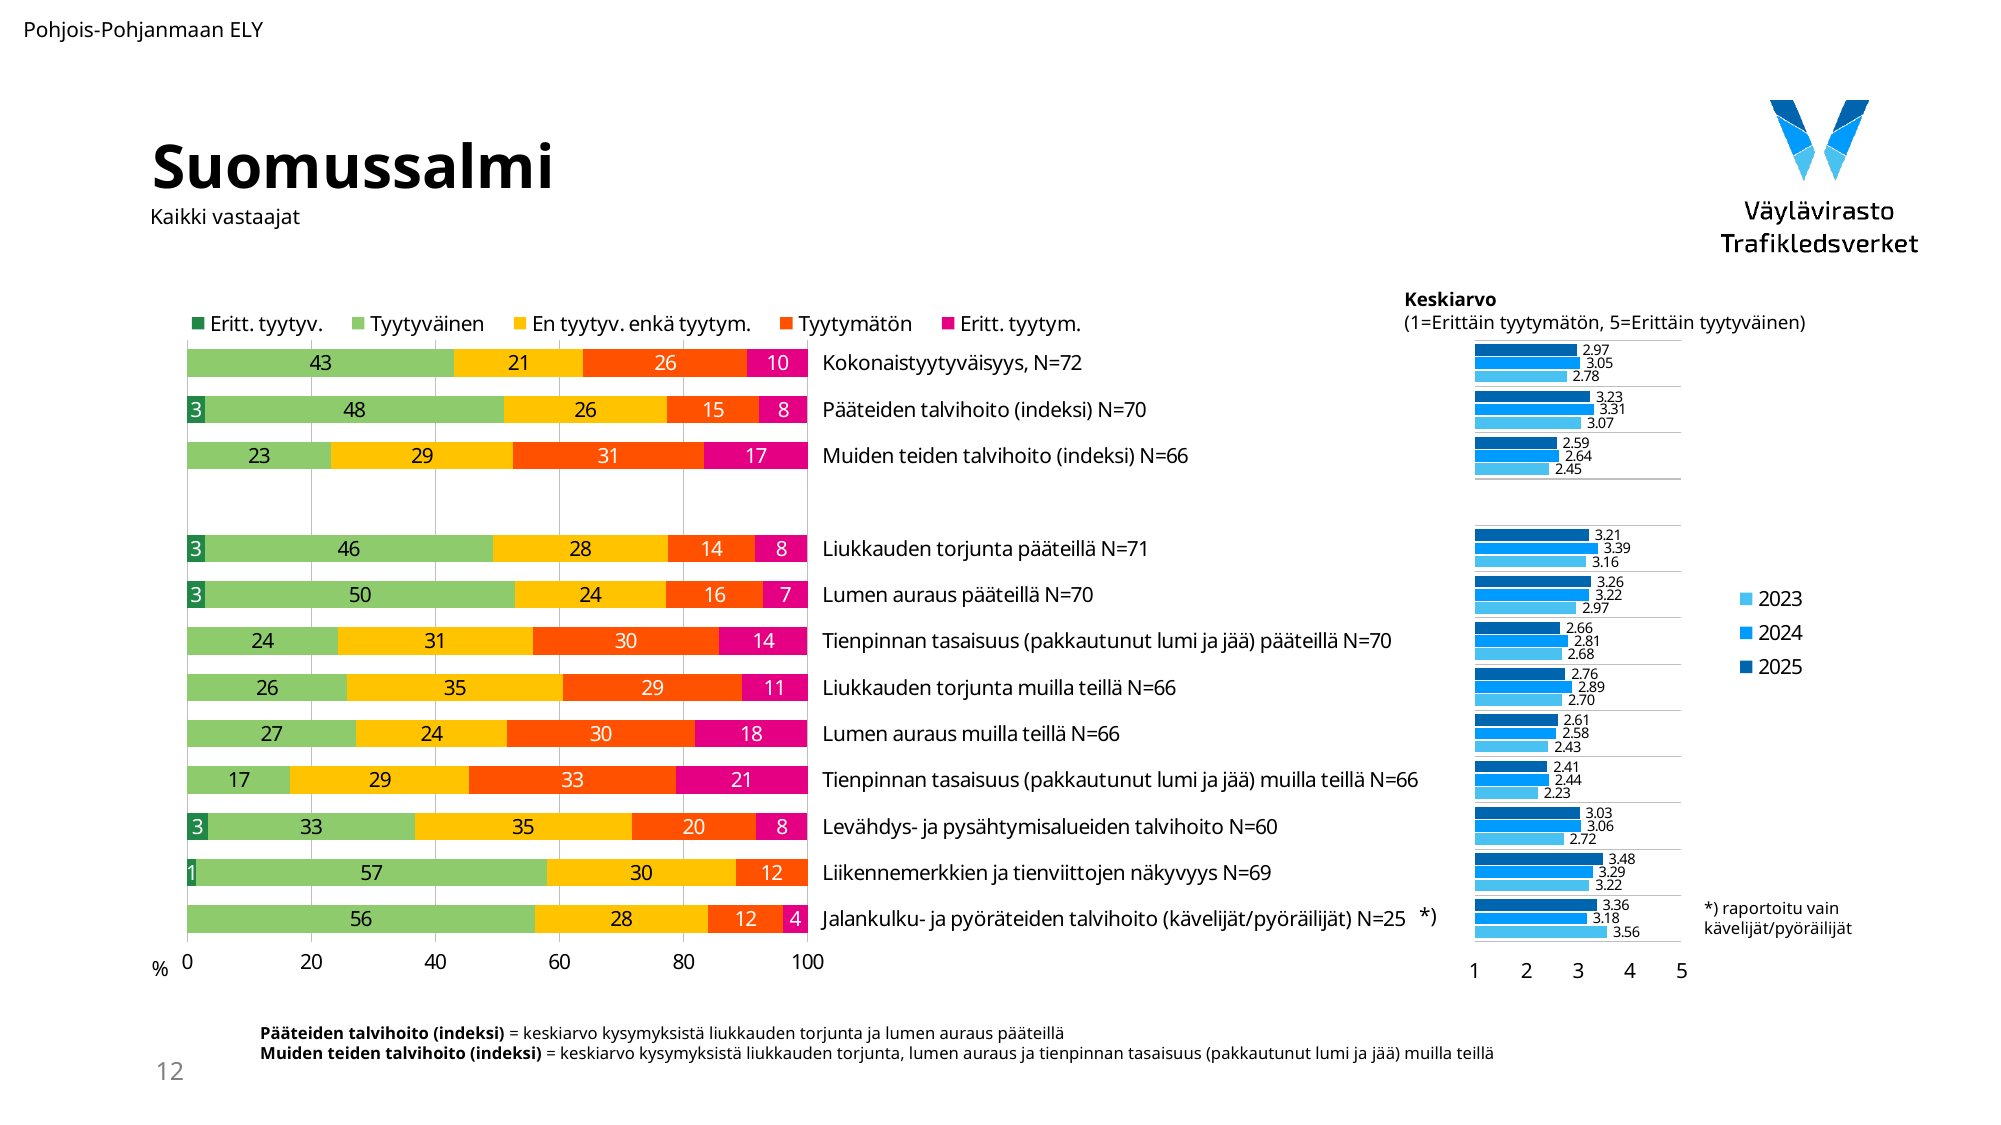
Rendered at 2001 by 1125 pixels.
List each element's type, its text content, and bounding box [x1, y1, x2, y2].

footer [0, 1042, 675, 1103]
text_box Keskiarvo (1=Erittäin tyytymätön, 5=Erittäin tyytyväinen) [1389, 280, 1826, 341]
chart [168, 281, 1822, 985]
text_box Pohjois-Pohjanmaan ELY [8, 9, 278, 50]
text_box *) raportoitu vain kävelijät/pyöräilijät [1822, 890, 1868, 945]
text_box % [136, 948, 184, 989]
text_box Pääteiden talvihoito (indeksi) = keskiarvo kysymyksistä liukkauden torjunta ja lumen auraus pääteillä Muiden teiden talvihoito (indeksi) = keskiarvo kysymyksistä liukkauden torjunta, lumen auraus ja tienpinnan tasaisuus (pakkautunut lumi ja jää) muilla teillä [245, 1015, 1520, 1094]
picture [1682, 62, 1958, 292]
text_box Kaikki vastaajat [135, 196, 315, 237]
title Suomussalmi [137, 59, 1555, 278]
